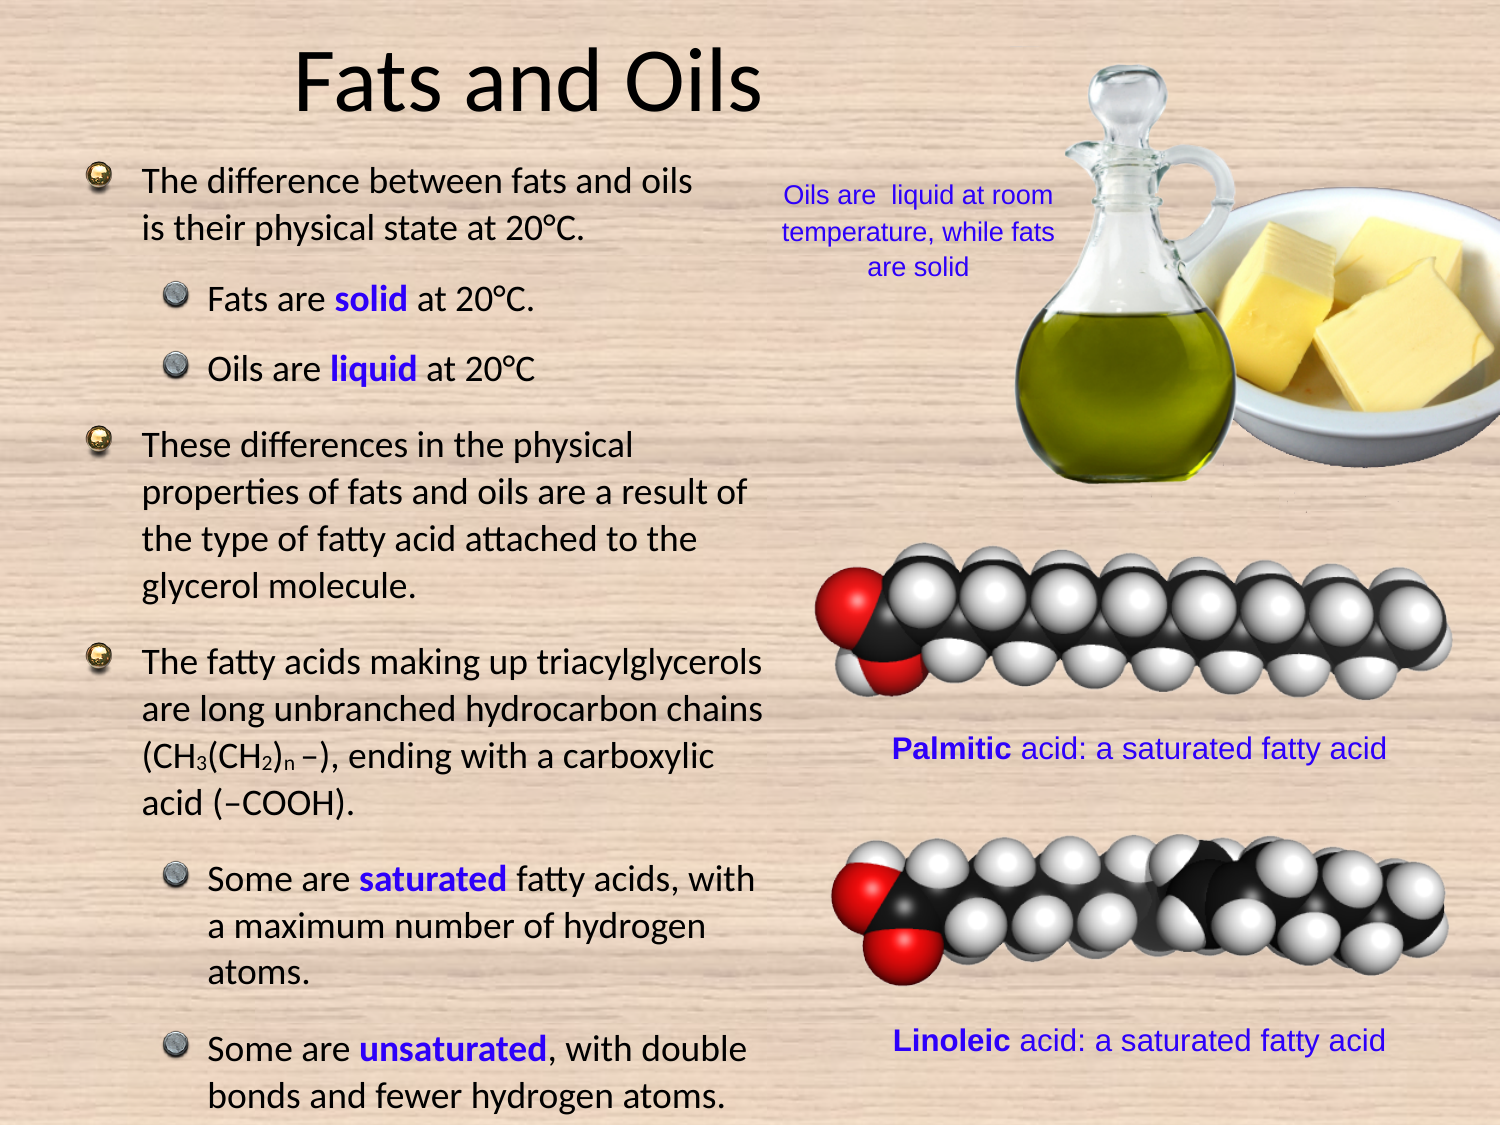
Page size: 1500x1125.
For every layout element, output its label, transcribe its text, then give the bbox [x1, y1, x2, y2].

picture [160, 280, 191, 312]
picture [160, 1030, 191, 1062]
text_box Linoleic acid: a saturated fatty acid [879, 1016, 1388, 1058]
picture [800, 538, 1466, 737]
text_box Oils are liquid at room temperature, while fats are solid [767, 174, 1005, 283]
title Fats and Oils [0, 0, 1062, 138]
text_box Palmitic acid: a saturated fatty acid [878, 746, 1389, 766]
picture [1010, 46, 1500, 513]
picture [160, 860, 191, 892]
picture [809, 811, 1458, 999]
list The difference between fats and oils is their physical state at 20°C. Fats are solid at 20°C. Oils are liquid at 20°C These differences in the physical properties of fats and oils are a result of the type of fatty acid attached to the glycerol molecule. The fatty acids making up triacylglycerols are long unbranched hydrocarbon chains (CH3(CH2)n –), ending with a carboxylic acid (–COOH). Some are saturated fatty acids, with a maximum number of hydrogen atoms. Some are unsaturated, with double bonds and fewer hydrogen atoms. [70, 146, 796, 1020]
picture [160, 350, 191, 383]
picture [85, 642, 112, 677]
picture [85, 161, 112, 196]
picture [85, 425, 112, 460]
